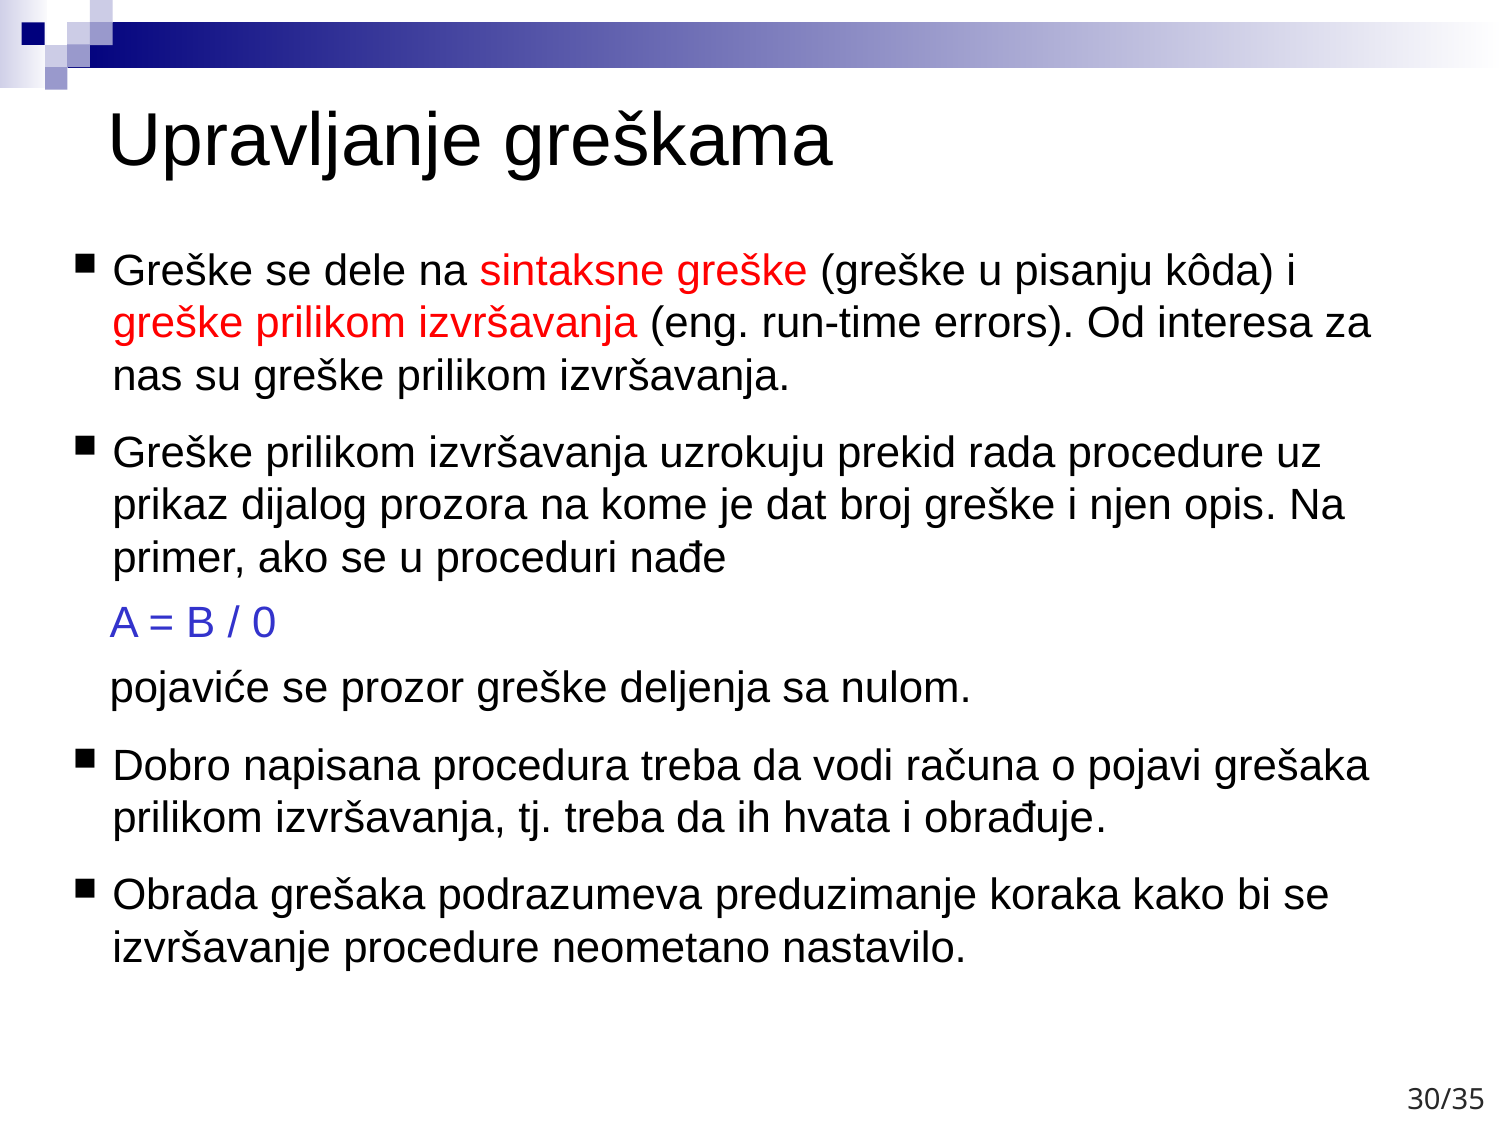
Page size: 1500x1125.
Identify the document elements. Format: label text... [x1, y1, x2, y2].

list Greške se dele na sintaksne greške (greške u pisanju kôda) i greške prilikom izvršavanja (eng. run-time errors). Od interesa za nas su greške prilikom izvršavanja. Greške prilikom izvršavanja uzrokuju prekid rada procedure uz prikaz dijalog prozora na kome je dat broj greške i njen opis. Na primer, ako se u proceduri nađe A = B / 0 pojaviće se prozor greške deljenja sa nulom. Dobro napisana procedura treba da vodi računa o pojavi grešaka prilikom izvršavanja, tj. treba da ih hvata i obrađuje. Obrada grešaka podrazumeva preduzimanje koraka kako bi se izvršavanje procedure neometano nastavilo. [64, 233, 1447, 999]
text_box 30/35 [1374, 1072, 1500, 1123]
title Upravljanje greškama [92, 75, 868, 197]
